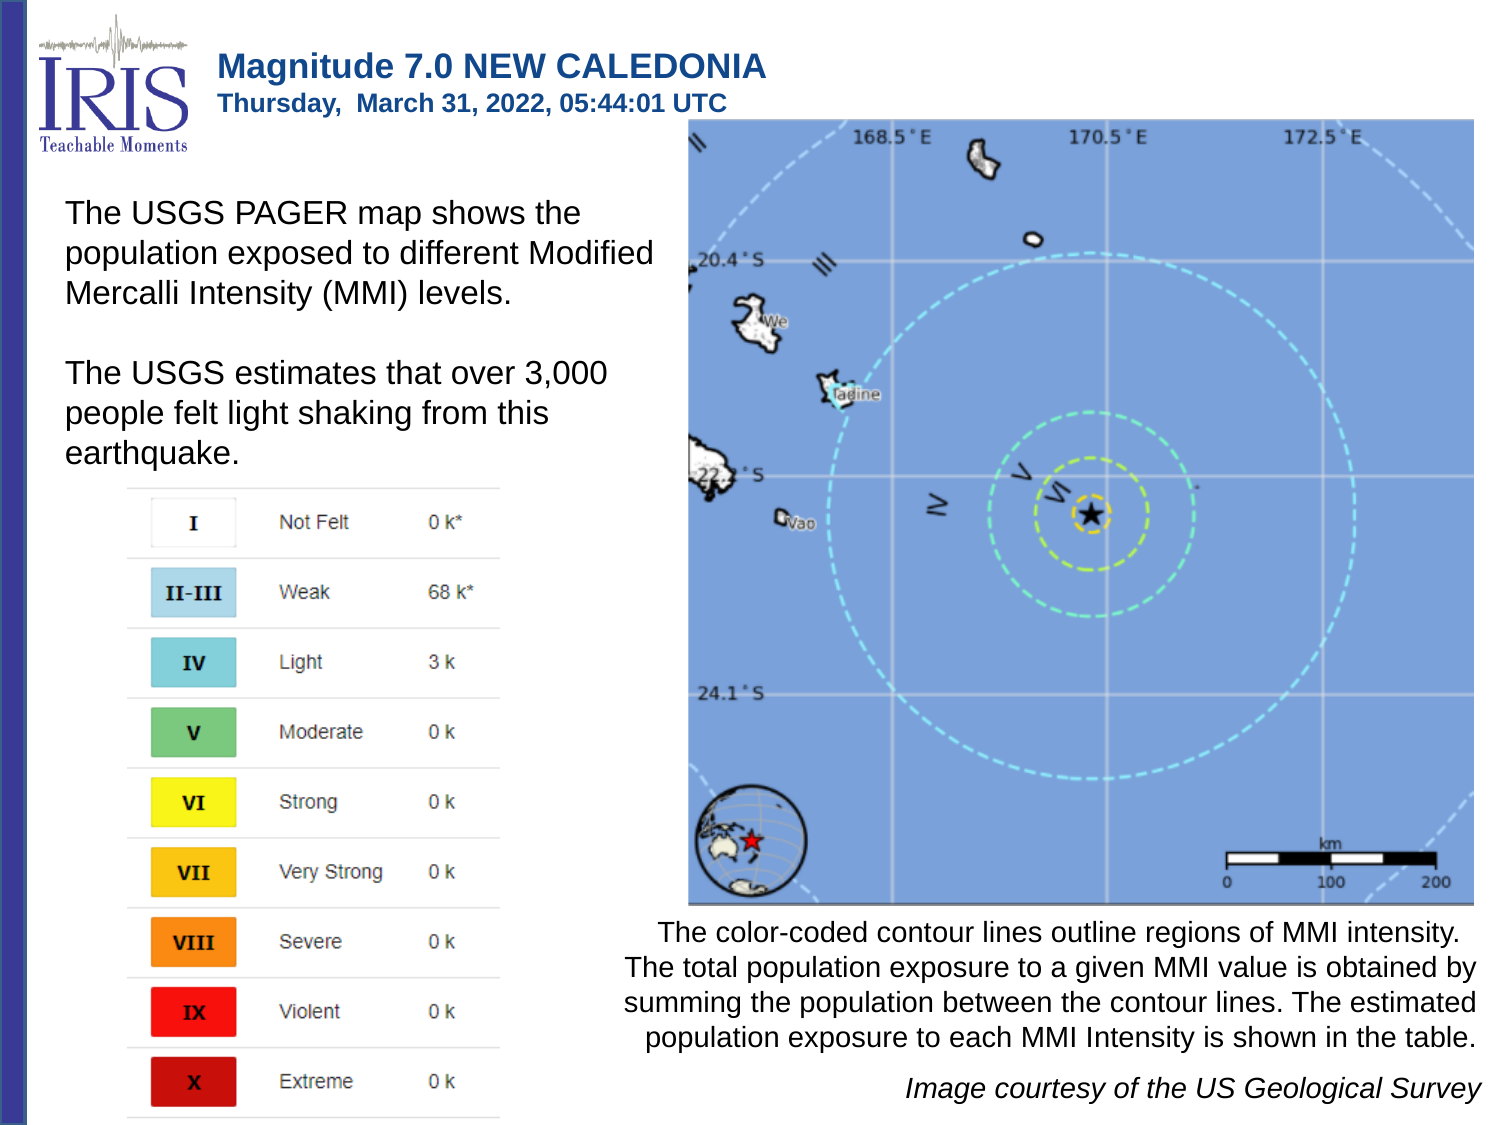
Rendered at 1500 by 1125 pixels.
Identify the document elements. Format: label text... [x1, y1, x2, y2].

picture [687, 119, 1474, 906]
picture [39, 12, 188, 165]
text_box Image courtesy of the US Geological Survey [890, 1061, 1500, 1112]
text_box The USGS PAGER map shows the population exposed to different Modified Mercalli Intensity (MMI) levels. The USGS estimates that over 3,000 people felt light shaking from this earthquake. [50, 184, 682, 479]
text_box Magnitude 7.0 NEW CALEDONIA Thursday, March 31, 2022, 05:44:01 UTC [202, 0, 1499, 125]
picture [126, 475, 501, 1125]
text_box The color-coded contour lines outline regions of MMI intensity. The total population exposure to a given MMI value is obtained by summing the population between the contour lines. The estimated population exposure to each MMI Intensity is shown in the table. [546, 905, 1493, 1061]
text_box [0, 0, 27, 1125]
